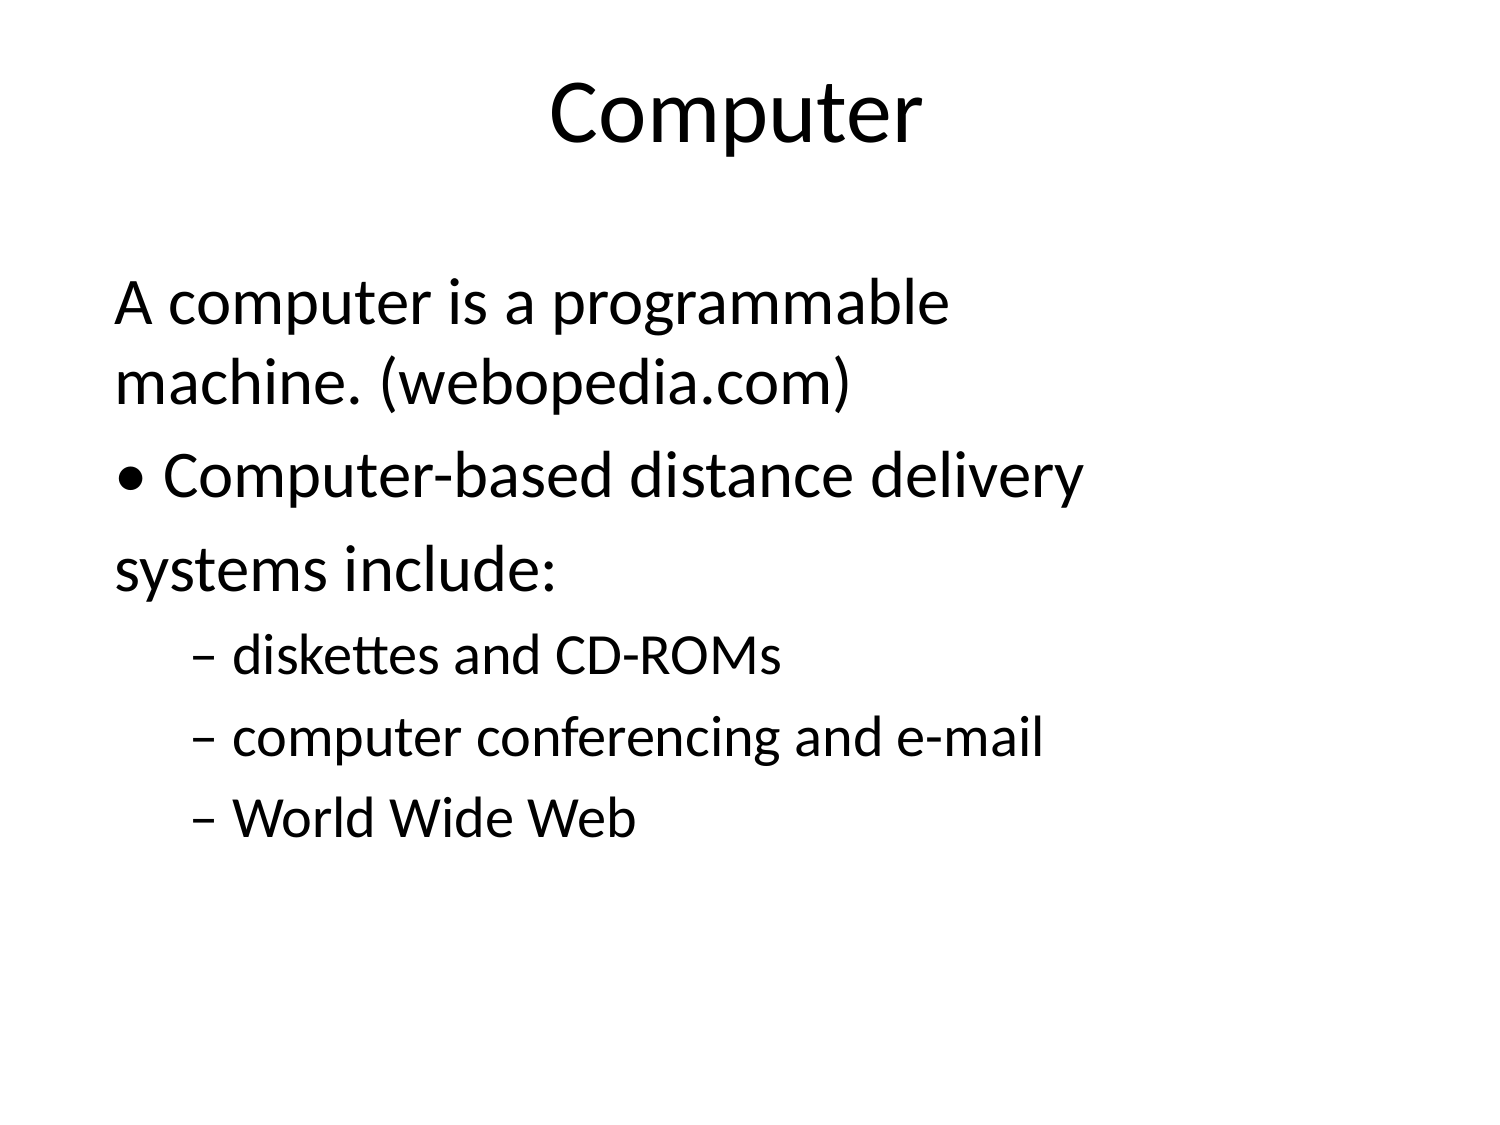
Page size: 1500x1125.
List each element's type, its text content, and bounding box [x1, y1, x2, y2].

subtitle A computer is a programmable machine. (webopedia.com) • Computer-based distance delivery systems include: – diskettes and CD-ROMs – computer conferencing and e-mail – World Wide Web [99, 249, 1150, 938]
title Computer [37, 37, 1438, 175]
